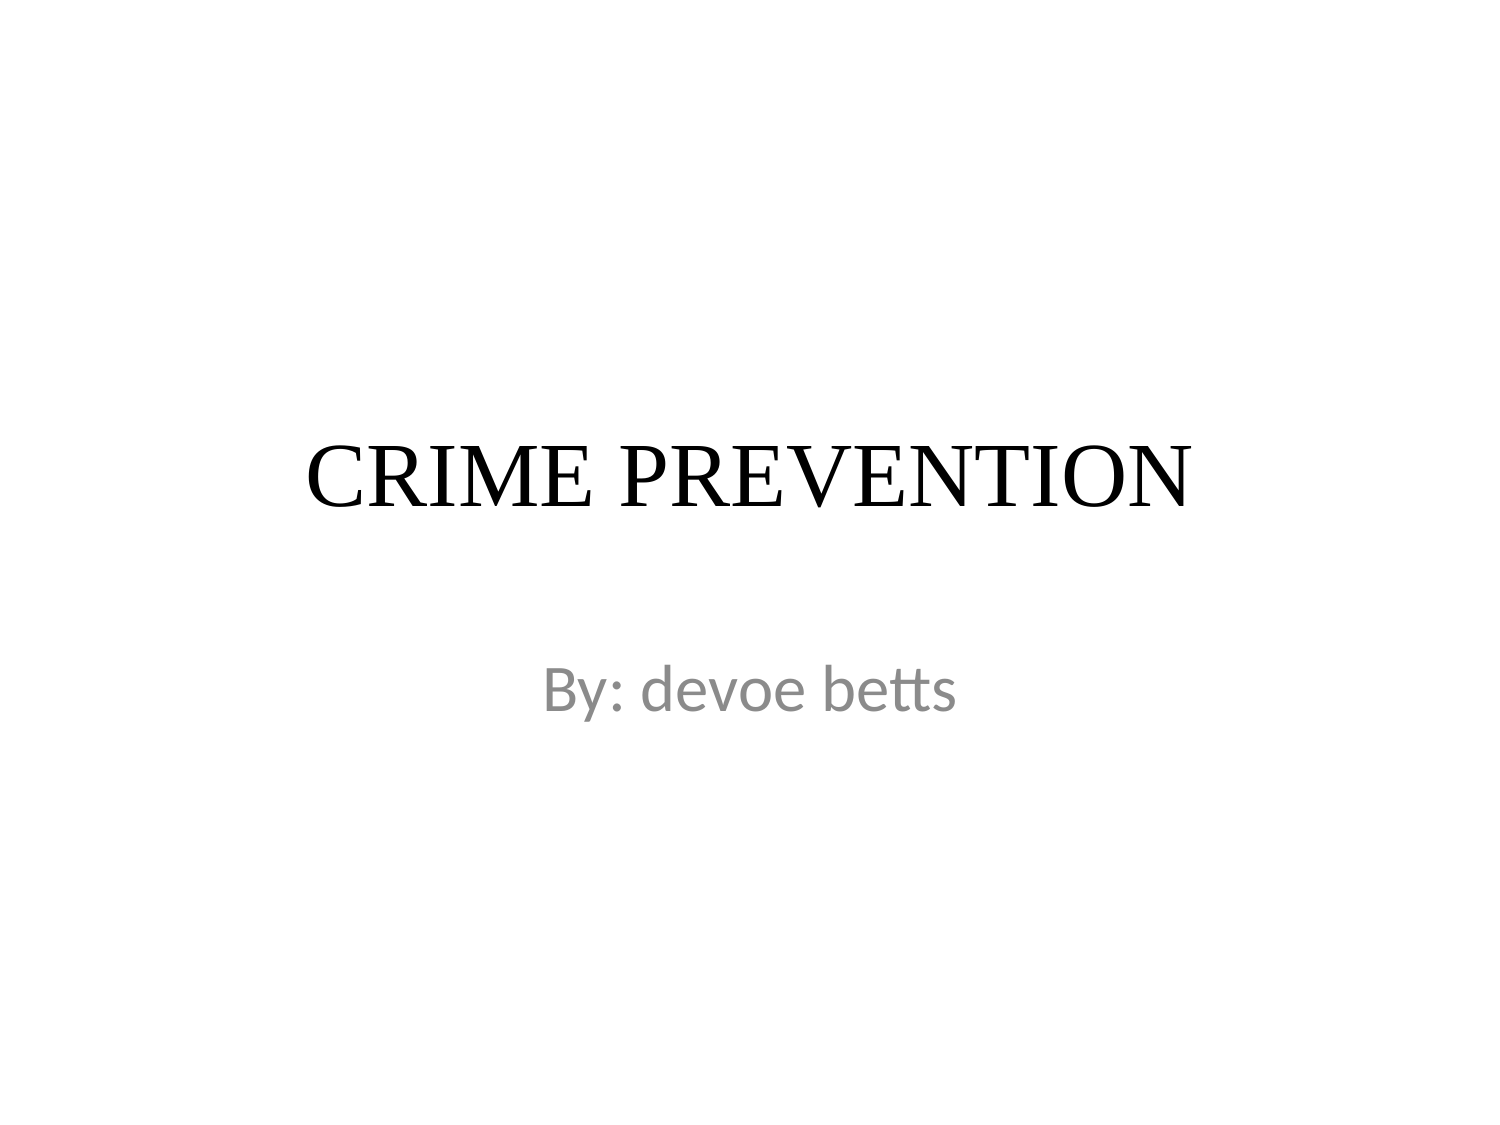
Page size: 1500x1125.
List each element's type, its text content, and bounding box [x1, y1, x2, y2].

subtitle By: devoe betts [225, 637, 1275, 925]
title CRIME PREVENTION [112, 349, 1388, 591]
